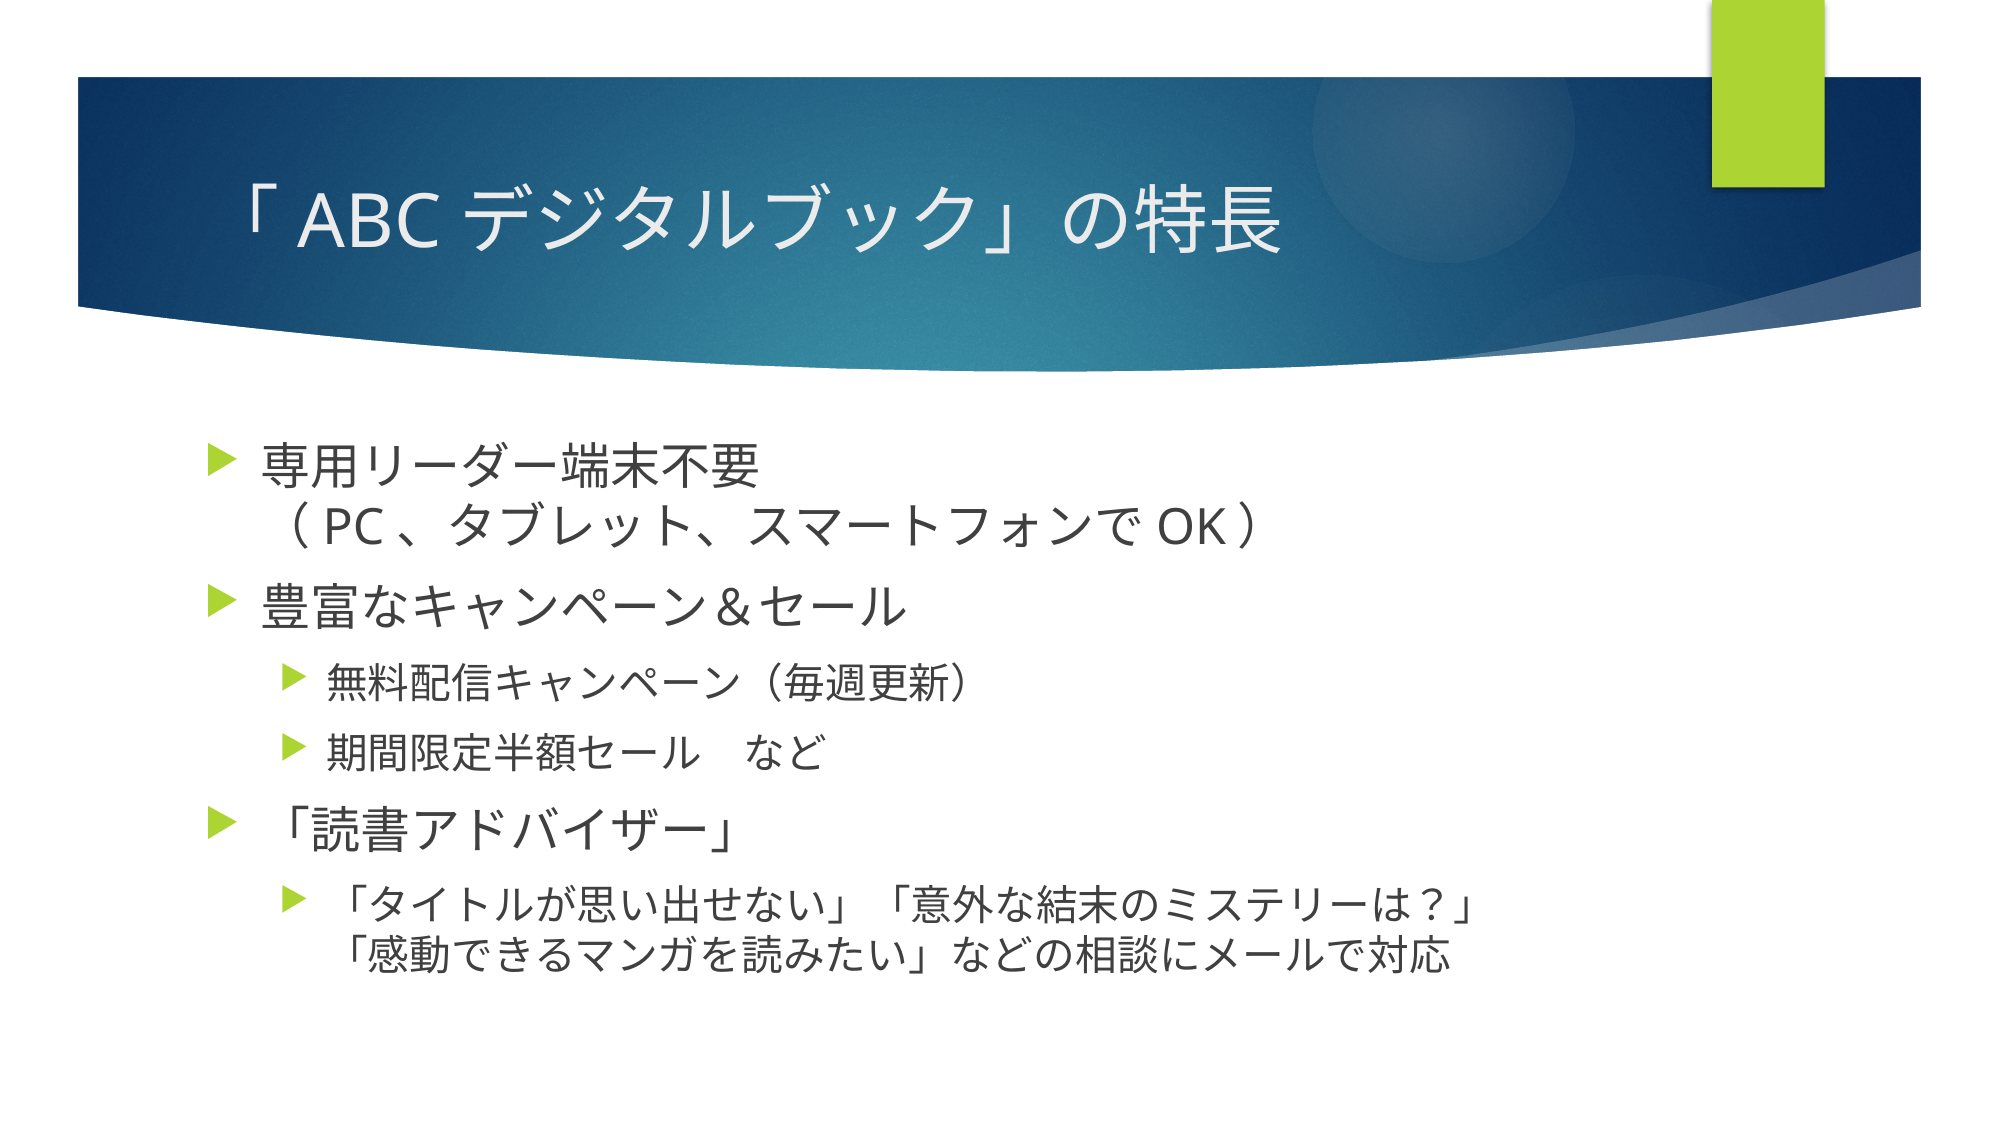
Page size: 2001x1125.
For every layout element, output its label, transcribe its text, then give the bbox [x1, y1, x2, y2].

list 専用リーダー端末不要 （PC、タブレット、スマートフォンでOK） 豊富なキャンペーン＆セール 無料配信キャンペーン（毎週更新） 期間限定半額セール など 「読書アドバイザー」 「タイトルが思い出せない」「意外な結末のミステリーは？」 「感動できるマンガを読みたい」などの相談にメールで対応 [189, 427, 1627, 988]
title 「ABCデジタルブック」の特長 [189, 159, 1627, 276]
